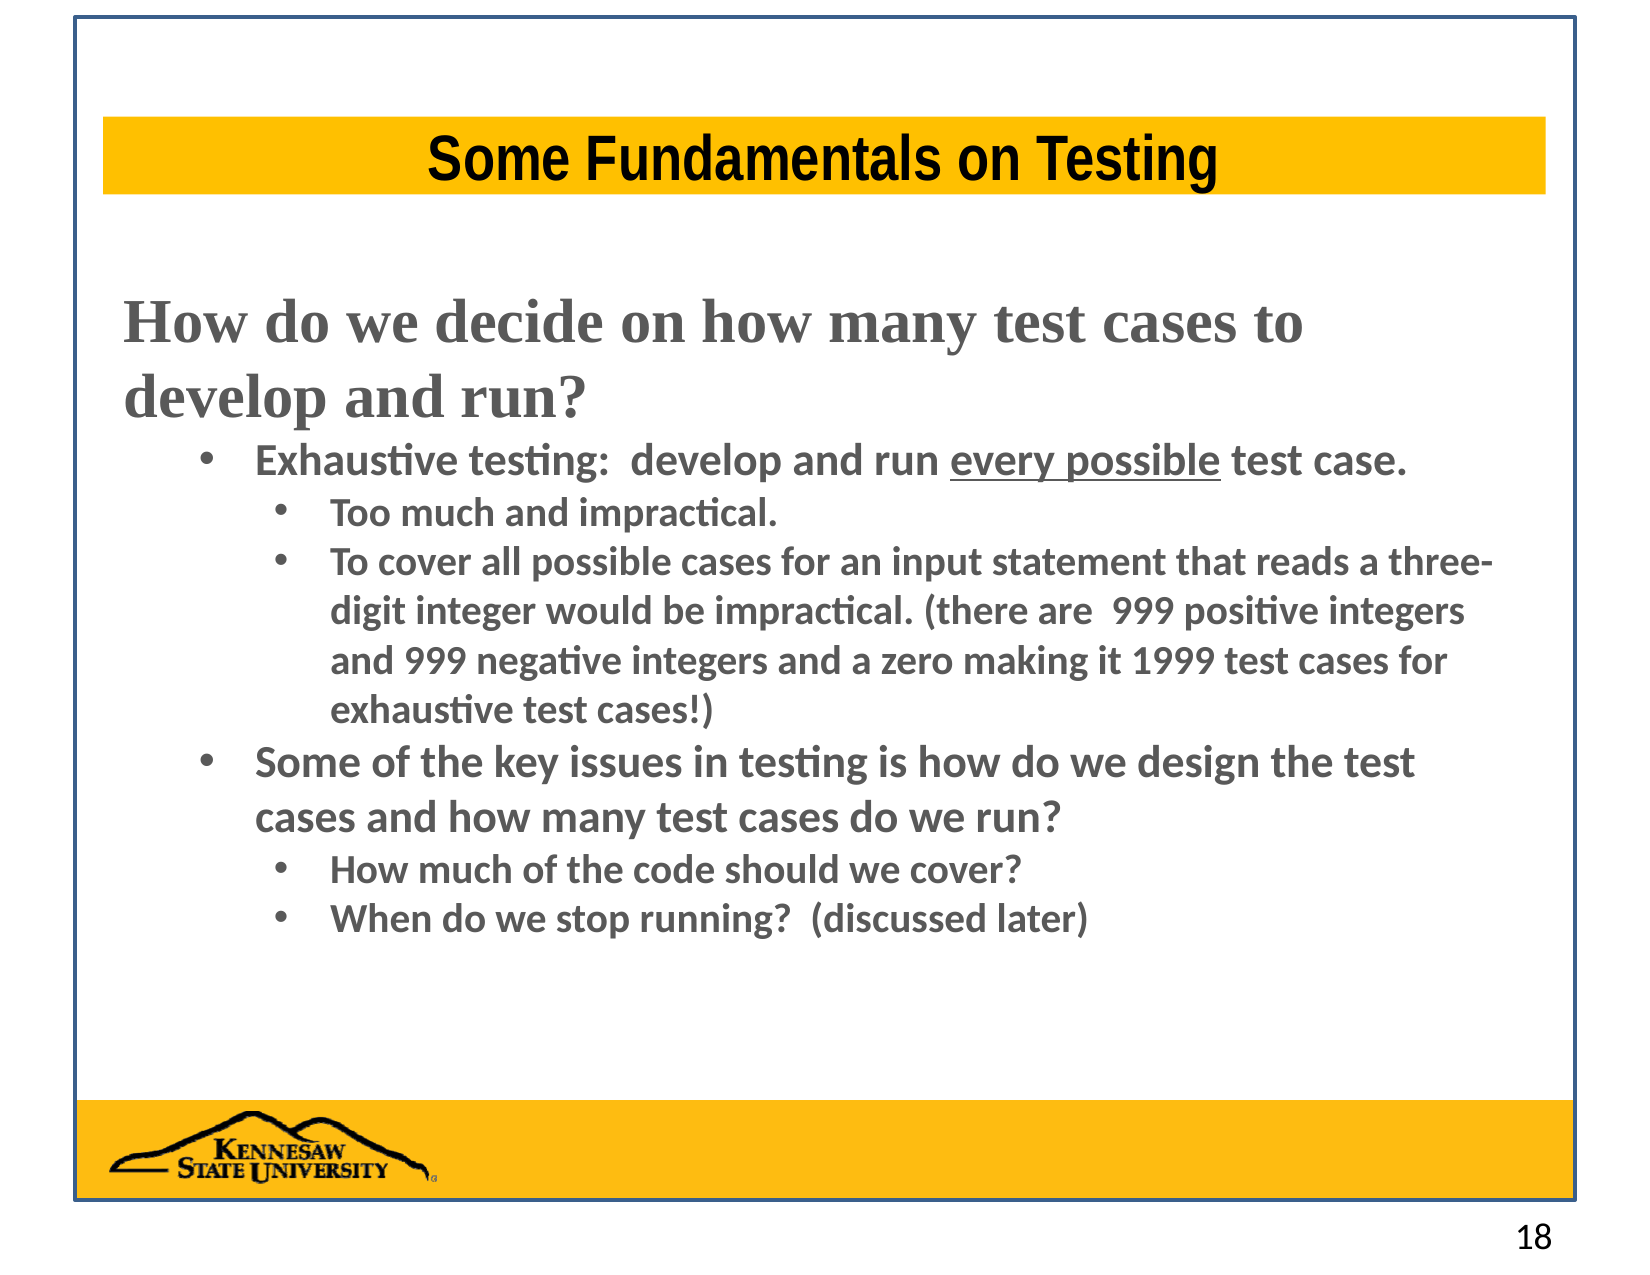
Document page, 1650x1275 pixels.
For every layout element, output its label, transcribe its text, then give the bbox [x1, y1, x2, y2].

picture [108, 1111, 437, 1184]
title Some Fundamentals on Testing [103, 116, 1546, 195]
list How do we decide on how many test cases to develop and run? Exhaustive testing: develop and run every possible test case. Too much and impractical. To cover all possible cases for an input statement that reads a three-digit integer would be impractical. (there are 999 positive integers and 999 negative integers and a zero making it 1999 test cases for exhaustive test cases!) Some of the key issues in testing is how do we design the test cases and how many test cases do we run? How much of the code should we cover? When do we stop running? (discussed later) [123, 279, 1527, 1133]
